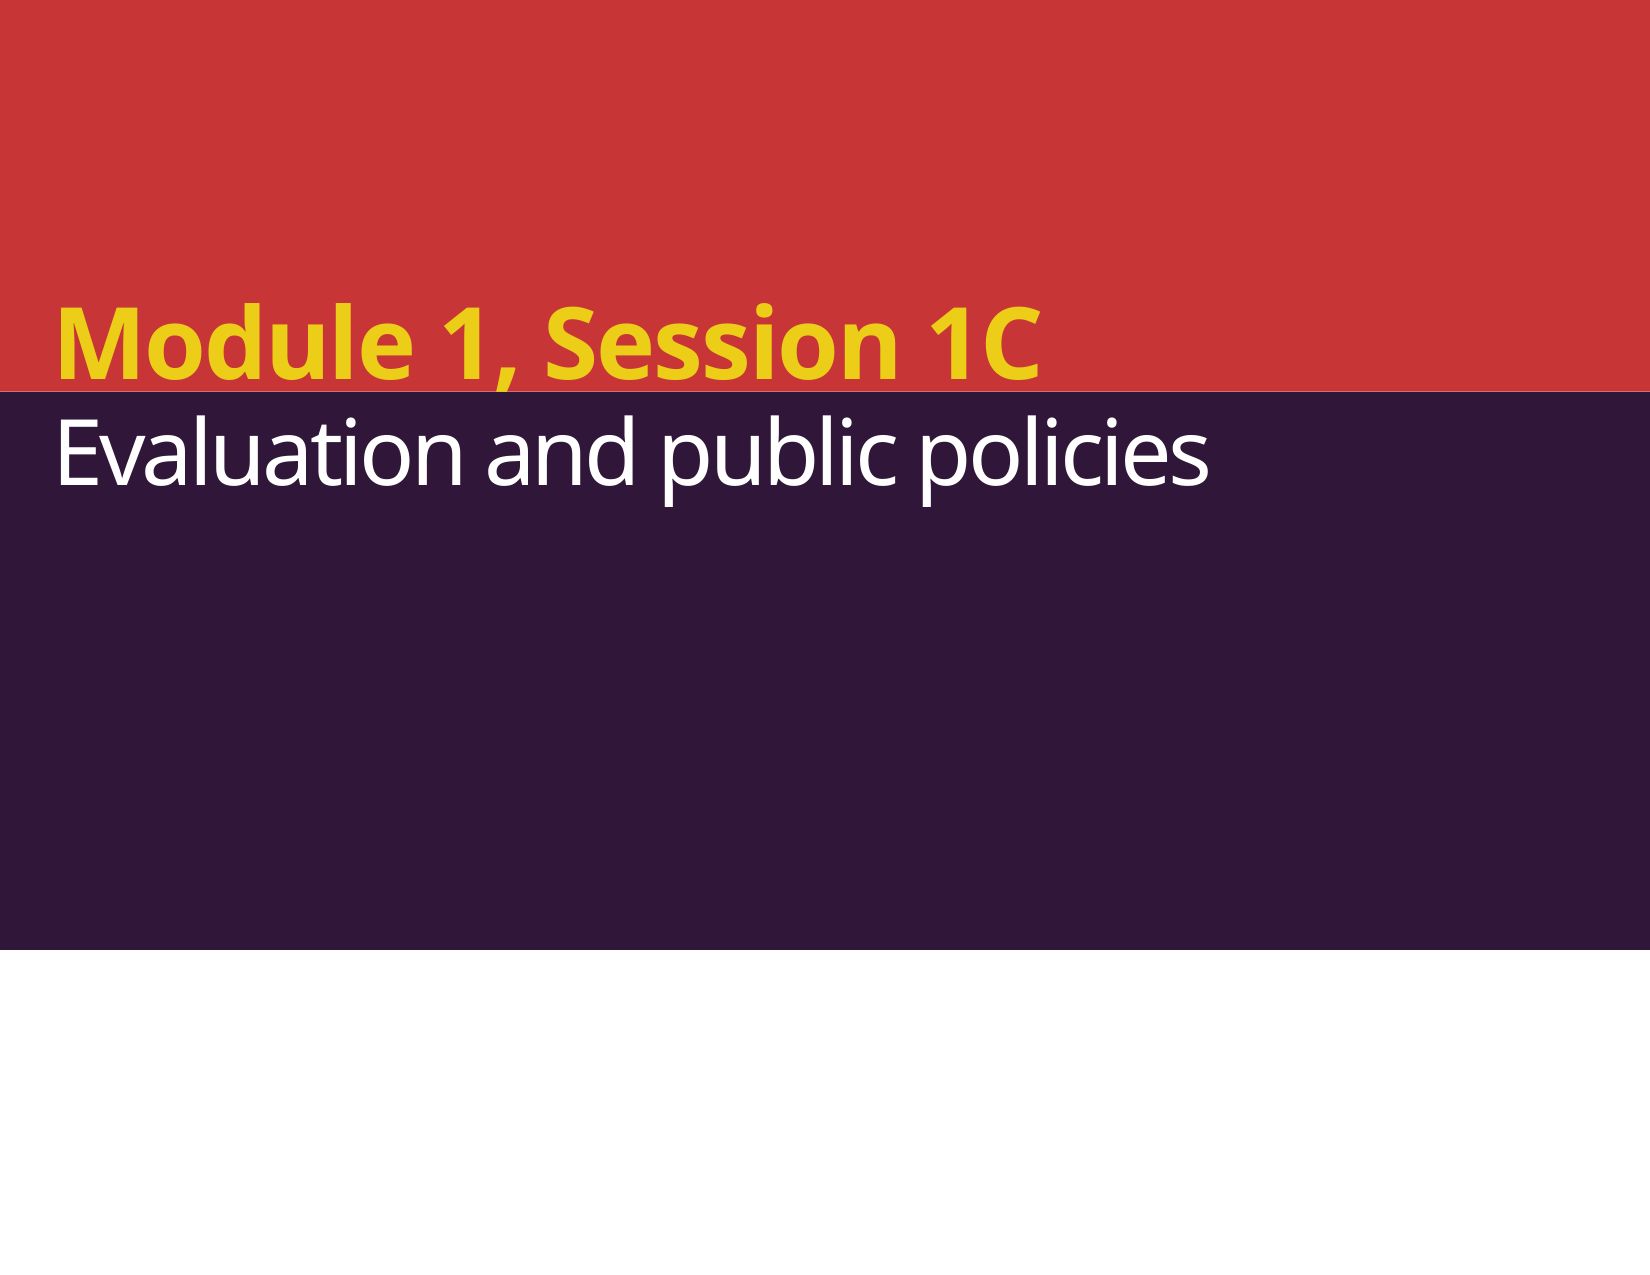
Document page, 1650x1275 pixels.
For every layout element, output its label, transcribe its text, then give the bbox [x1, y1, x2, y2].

text_box [0, 392, 1650, 950]
text_box Module 1, Session 1C Evaluation and public policies [50, 285, 1544, 505]
text_box [0, 179, 1650, 392]
